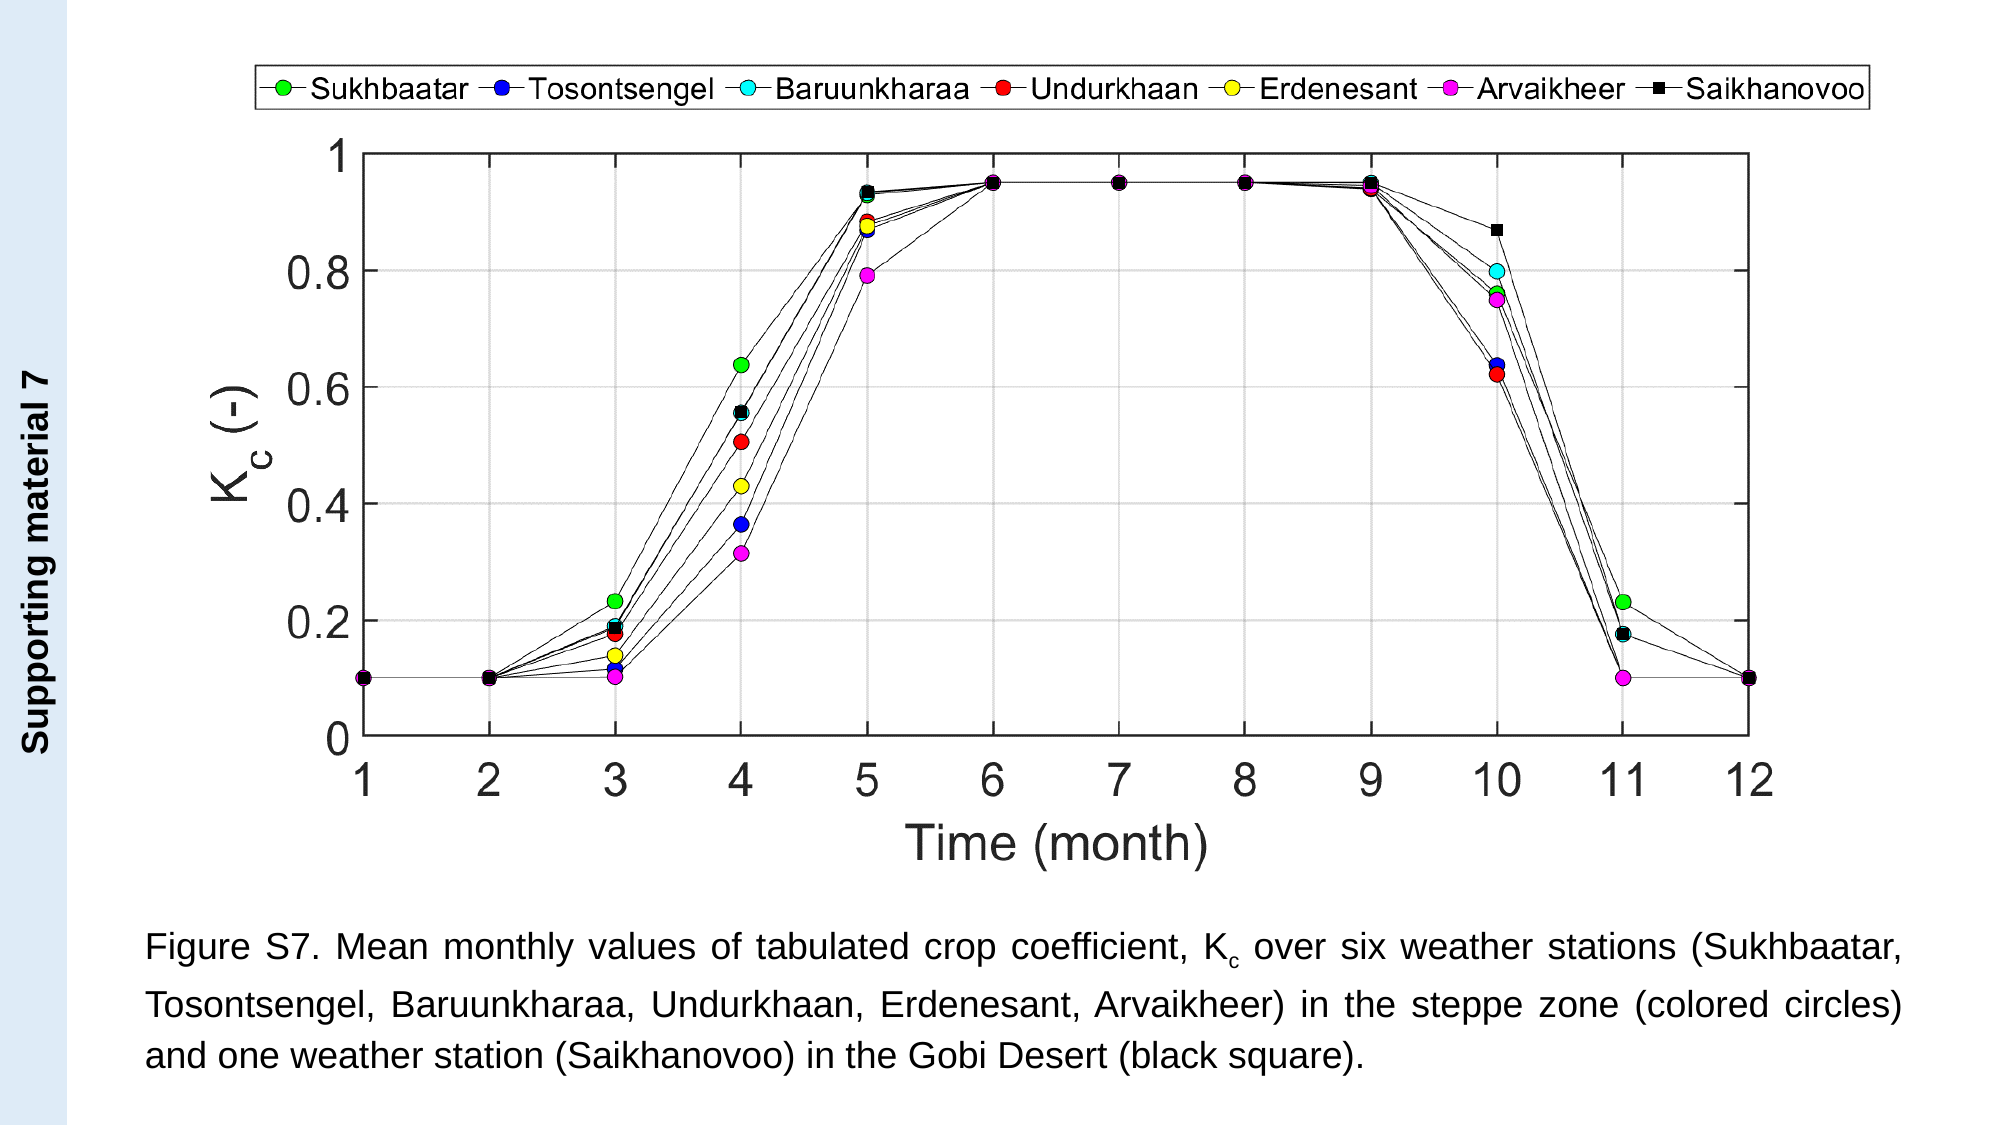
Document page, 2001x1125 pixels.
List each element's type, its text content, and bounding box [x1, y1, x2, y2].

text_box Figure S7. Mean monthly values of tabulated crop coefficient, Kc over six weather stations (Sukhbaatar, Tosontsengel, Baruunkharaa, Undurkhaan, Erdenesant, Arvaikheer) in the steppe zone (colored circles) and one weather station (Saikhanovoo) in the Gobi Desert (black square). [130, 906, 1918, 1084]
picture [130, 0, 1918, 872]
text_box Supporting material 7 [0, 0, 67, 1125]
